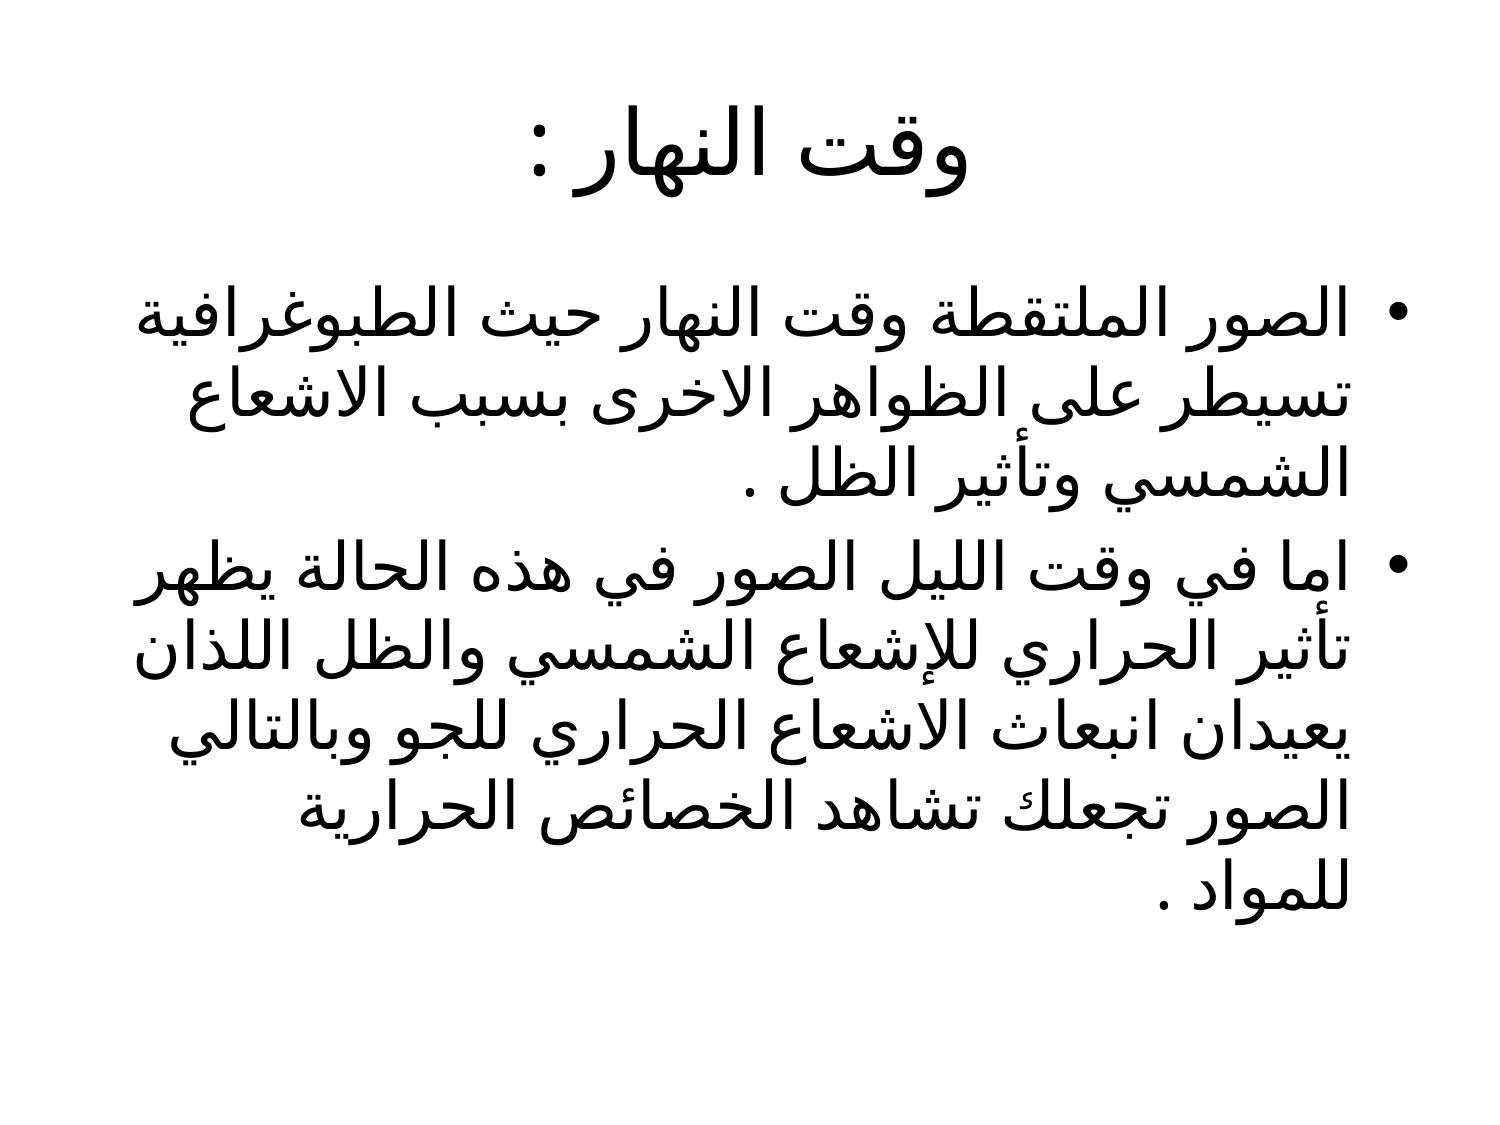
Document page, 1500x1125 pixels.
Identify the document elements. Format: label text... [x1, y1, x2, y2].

title وقت النهار : [75, 45, 1425, 233]
list الصور الملتقطة وقت النهار حيث الطبوغرافية تسيطر على الظواهر الاخرى بسبب الاشعاع الشمسي وتأثير الظل . اما في وقت الليل الصور في هذه الحالة يظهر تأثير الحراري للإشعاع الشمسي والظل اللذان يعيدان انبعاث الاشعاع الحراري للجو وبالتالي الصور تجعلك تشاهد الخصائص الحرارية للمواد . [75, 262, 1425, 1005]
